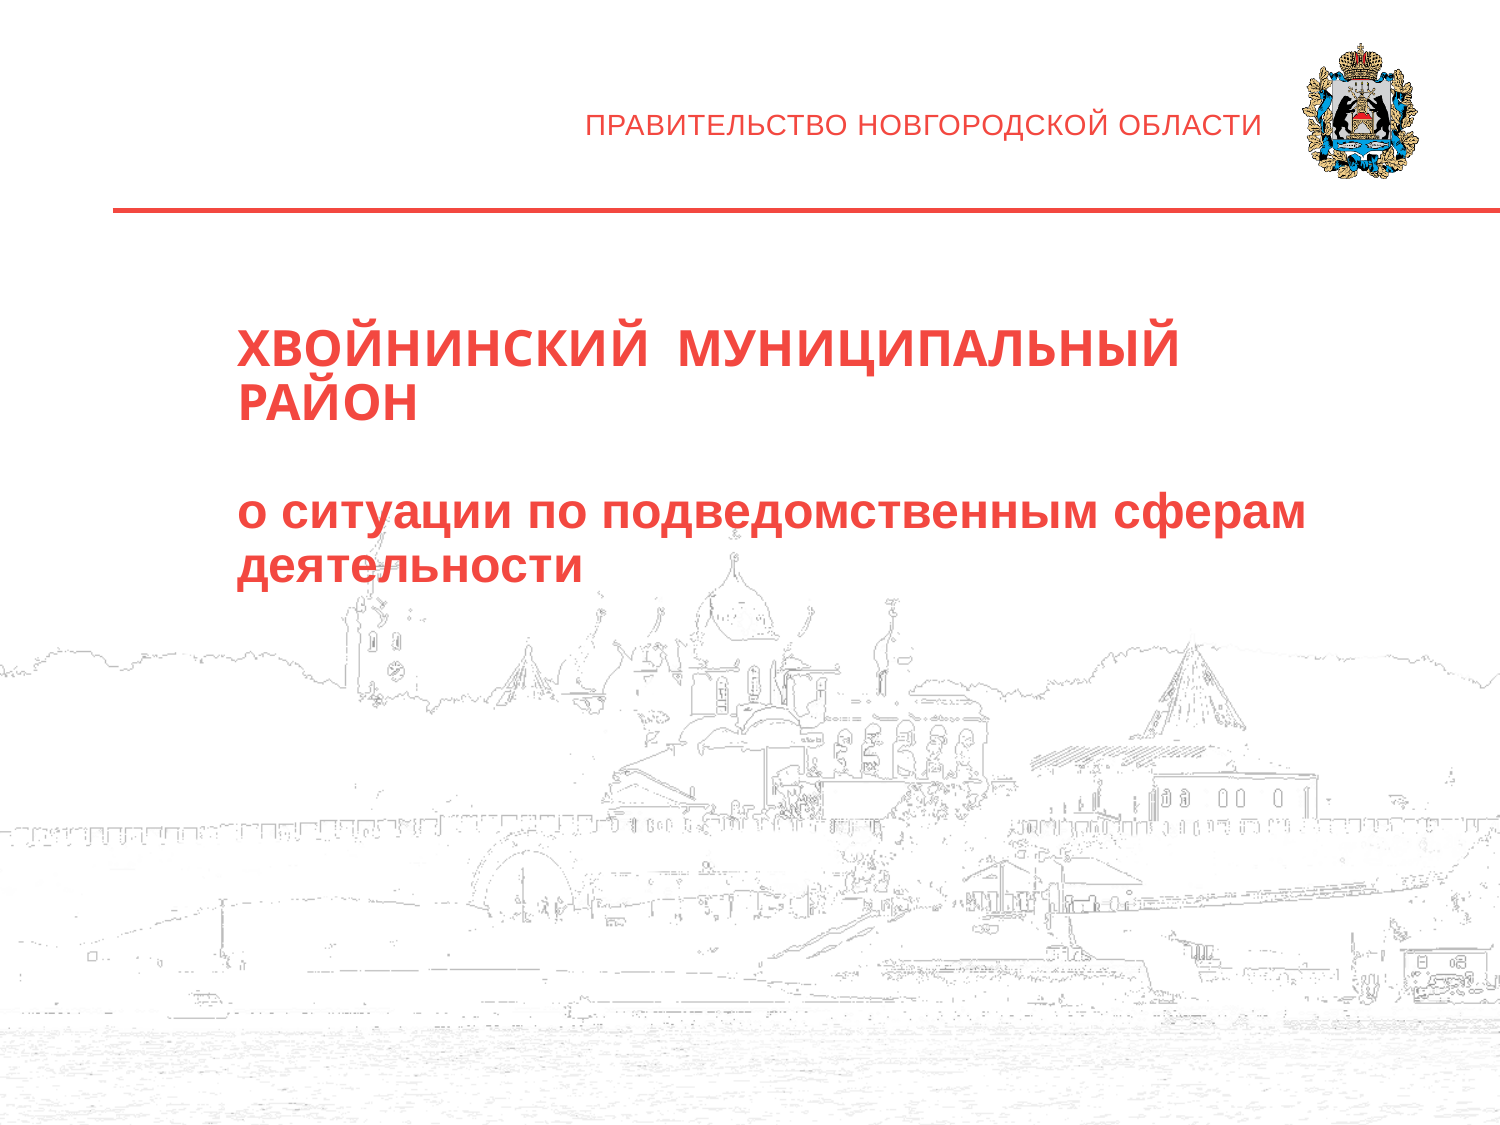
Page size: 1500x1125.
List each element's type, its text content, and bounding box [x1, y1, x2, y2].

text_box ХВОЙНИНСКИЙ МУНИЦИПАЛЬНЫЙ РАЙОН о ситуации по подведомственным сферам деятельности [222, 315, 1354, 437]
text_box ПРАВИТЕЛЬСТВО НОВГОРОДСКОЙ ОБЛАСТИ [570, 102, 1302, 147]
picture [0, 437, 1500, 1125]
picture [1302, 43, 1419, 179]
